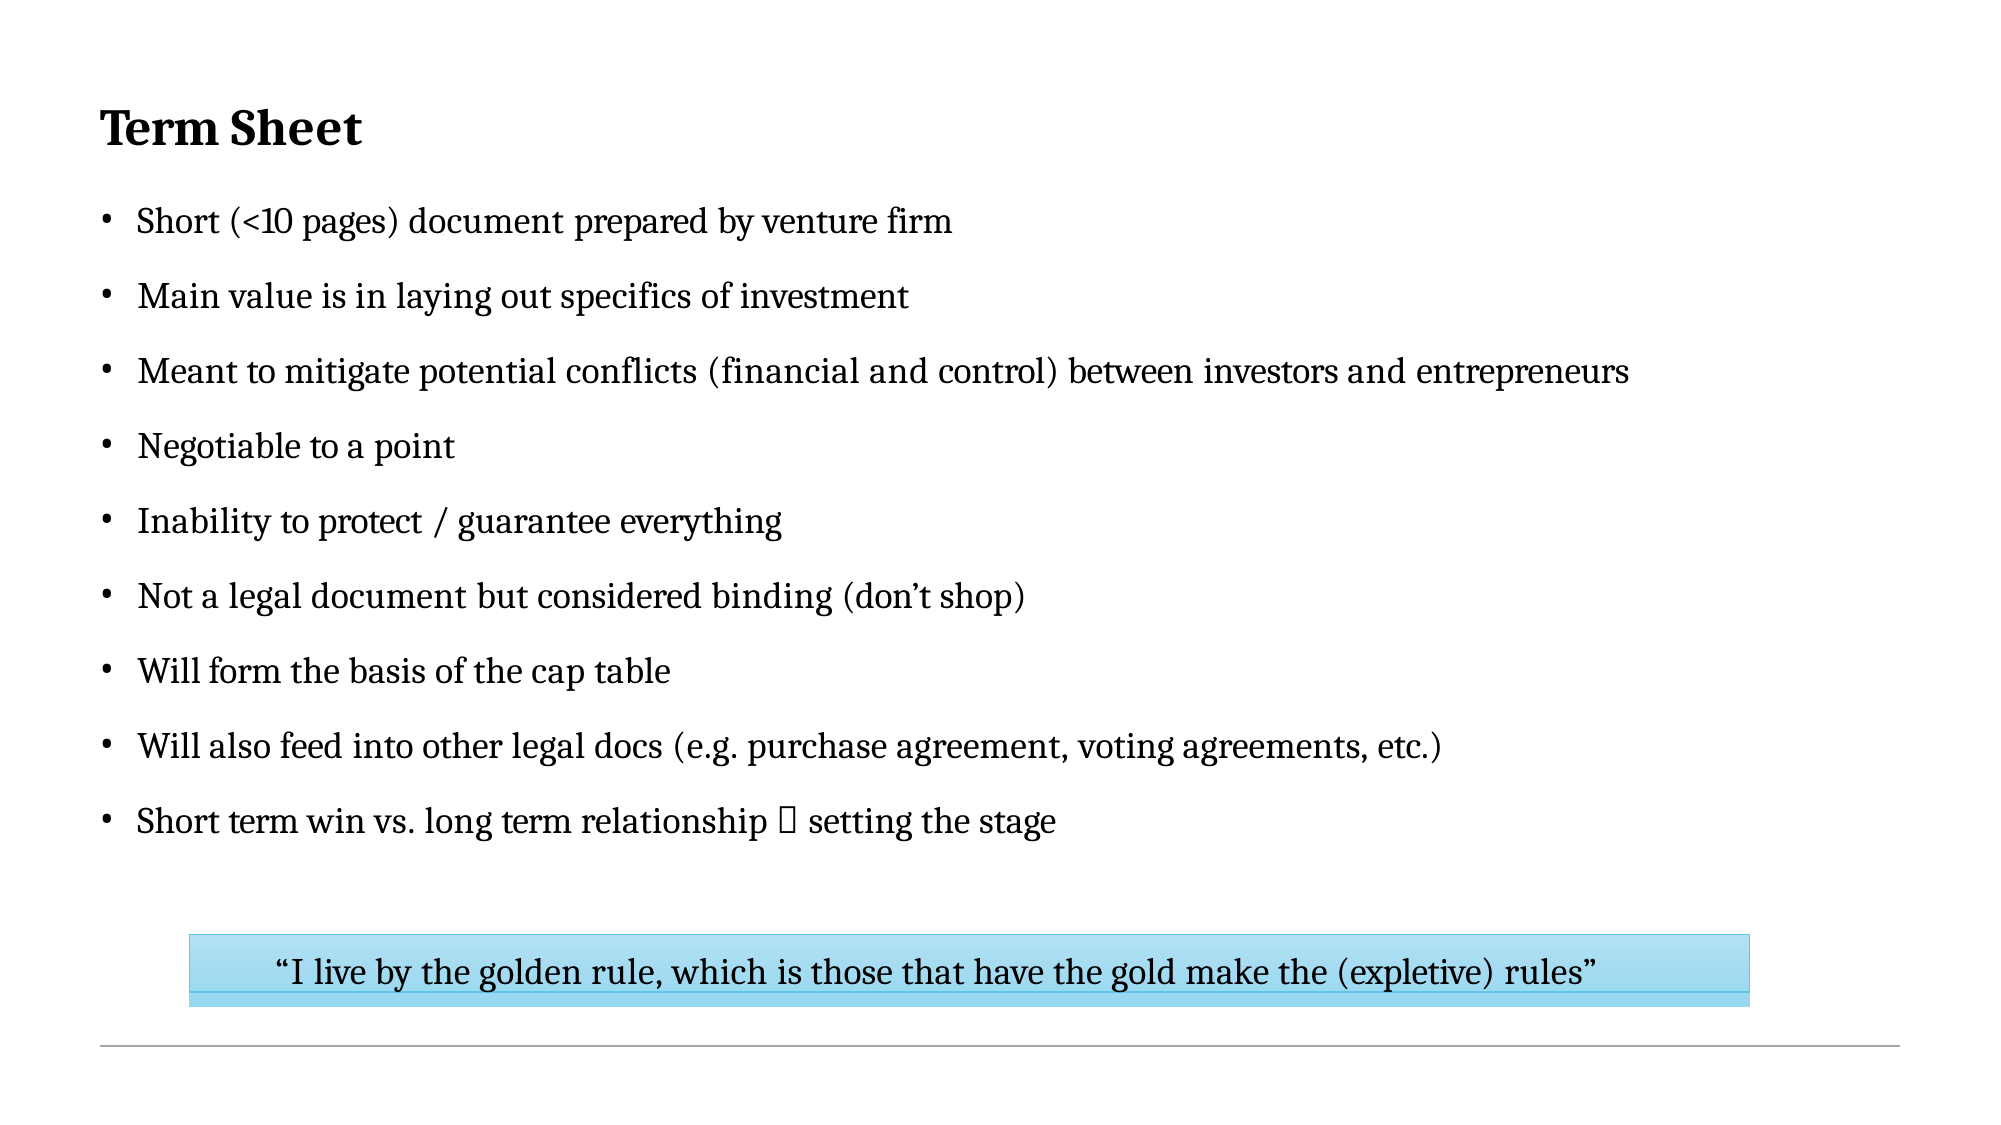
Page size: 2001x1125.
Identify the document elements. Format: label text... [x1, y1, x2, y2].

picture [189, 934, 1750, 1007]
text_box Short (<10 pages) document prepared by venture firm Main value is in laying out specifics of investment Meant to mitigate potential conflicts (financial and control) between investors and entrepreneurs Negotiable to a point Inability to protect / guarantee everything Not a legal document but considered binding (don’t shop) Will form the basis of the cap table Will also feed into other legal docs (e.g. purchase agreement, voting agreements, etc.) Short term win vs. long term relationship  setting the stage [97, 193, 1701, 841]
title Term Sheet [97, 91, 379, 193]
